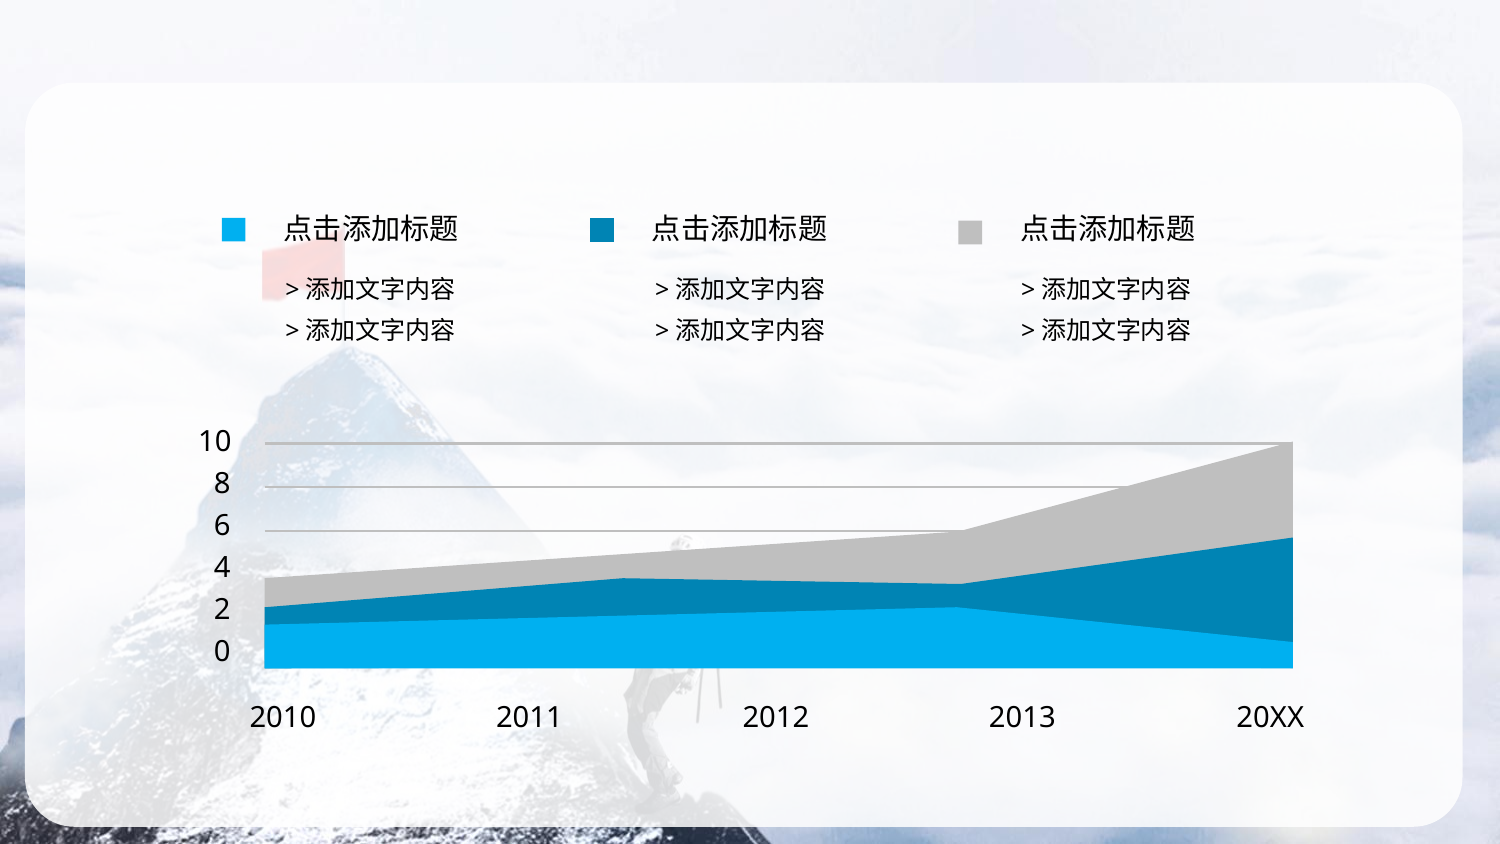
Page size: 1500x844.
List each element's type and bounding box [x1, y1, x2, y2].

text_box [221, 203, 476, 255]
picture [0, 0, 1500, 844]
text_box [640, 265, 841, 353]
text_box [182, 414, 1323, 742]
text_box [589, 203, 844, 255]
text_box [270, 265, 472, 353]
text_box [958, 203, 1212, 255]
text_box [1005, 265, 1207, 353]
